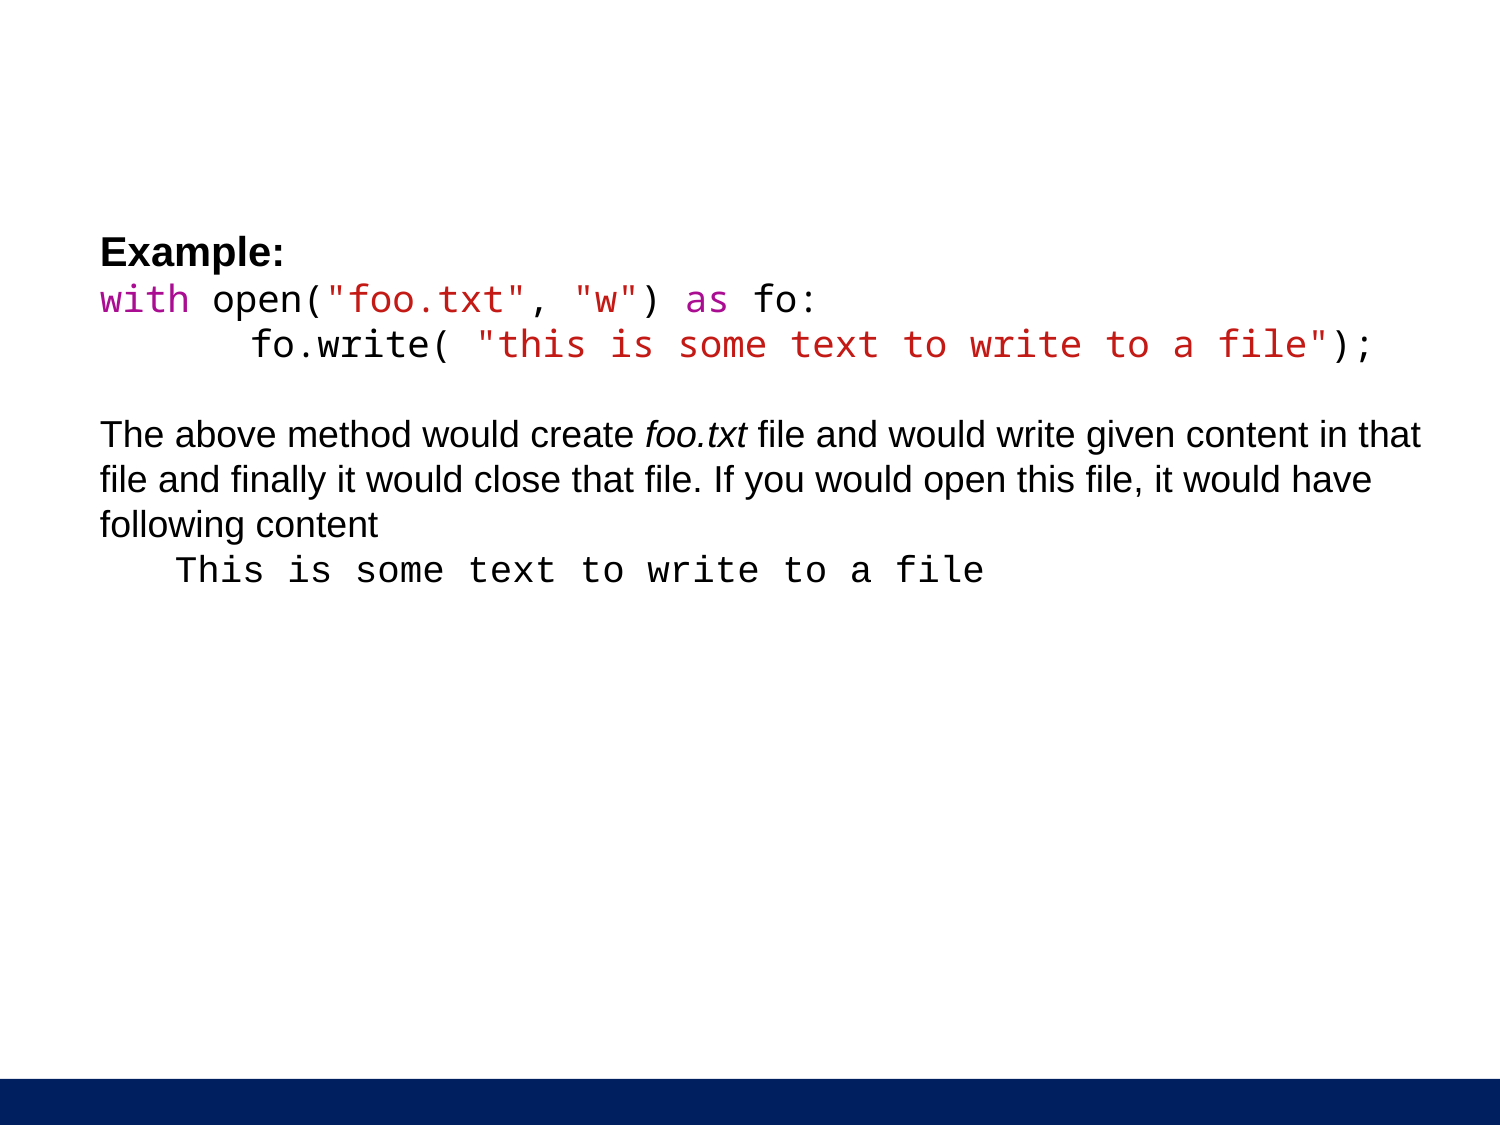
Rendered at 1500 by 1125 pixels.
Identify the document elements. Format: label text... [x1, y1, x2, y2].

list Example: with open("foo.txt", "w") as fo: fo.write( "this is some text to write to a file"); The above method would create foo.txt file and would write given content in that file and finally it would close that file. If you would open this file, it would have following content This is some text to write to a file [99, 224, 1438, 594]
